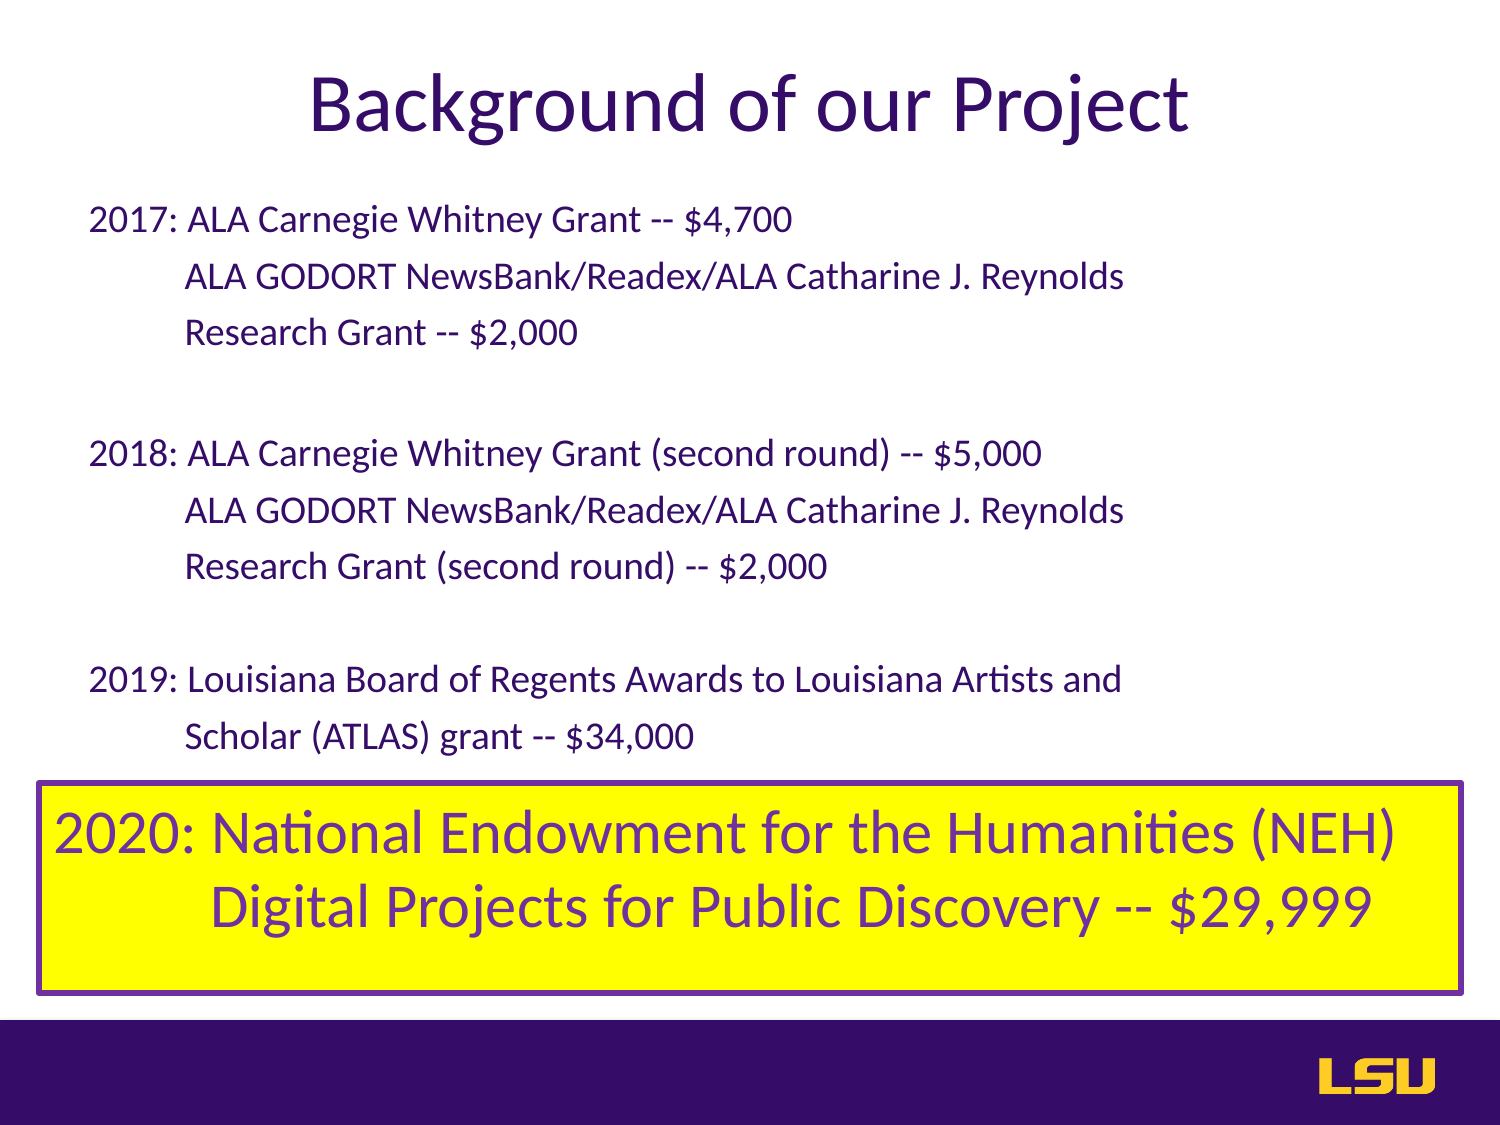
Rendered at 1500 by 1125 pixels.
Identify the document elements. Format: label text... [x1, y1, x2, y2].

title Background of our Project [0, 19, 1500, 177]
text_box 2020: National Endowment for the Humanities (NEH) Digital Projects for Public Discovery -- $29,999 [38, 783, 1462, 993]
list 2017: ALA Carnegie Whitney Grant -- $4,700 ALA GODORT NewsBank/Readex/ALA Catharine J. Reynolds Research Grant -- $2,000 2018: ALA Carnegie Whitney Grant (second round) -- $5,000 ALA GODORT NewsBank/Readex/ALA Catharine J. Reynolds Research Grant (second round) -- $2,000 2019: Louisiana Board of Regents Awards to Louisiana Artists and Scholar (ATLAS) grant -- $34,000 [73, 176, 1420, 774]
